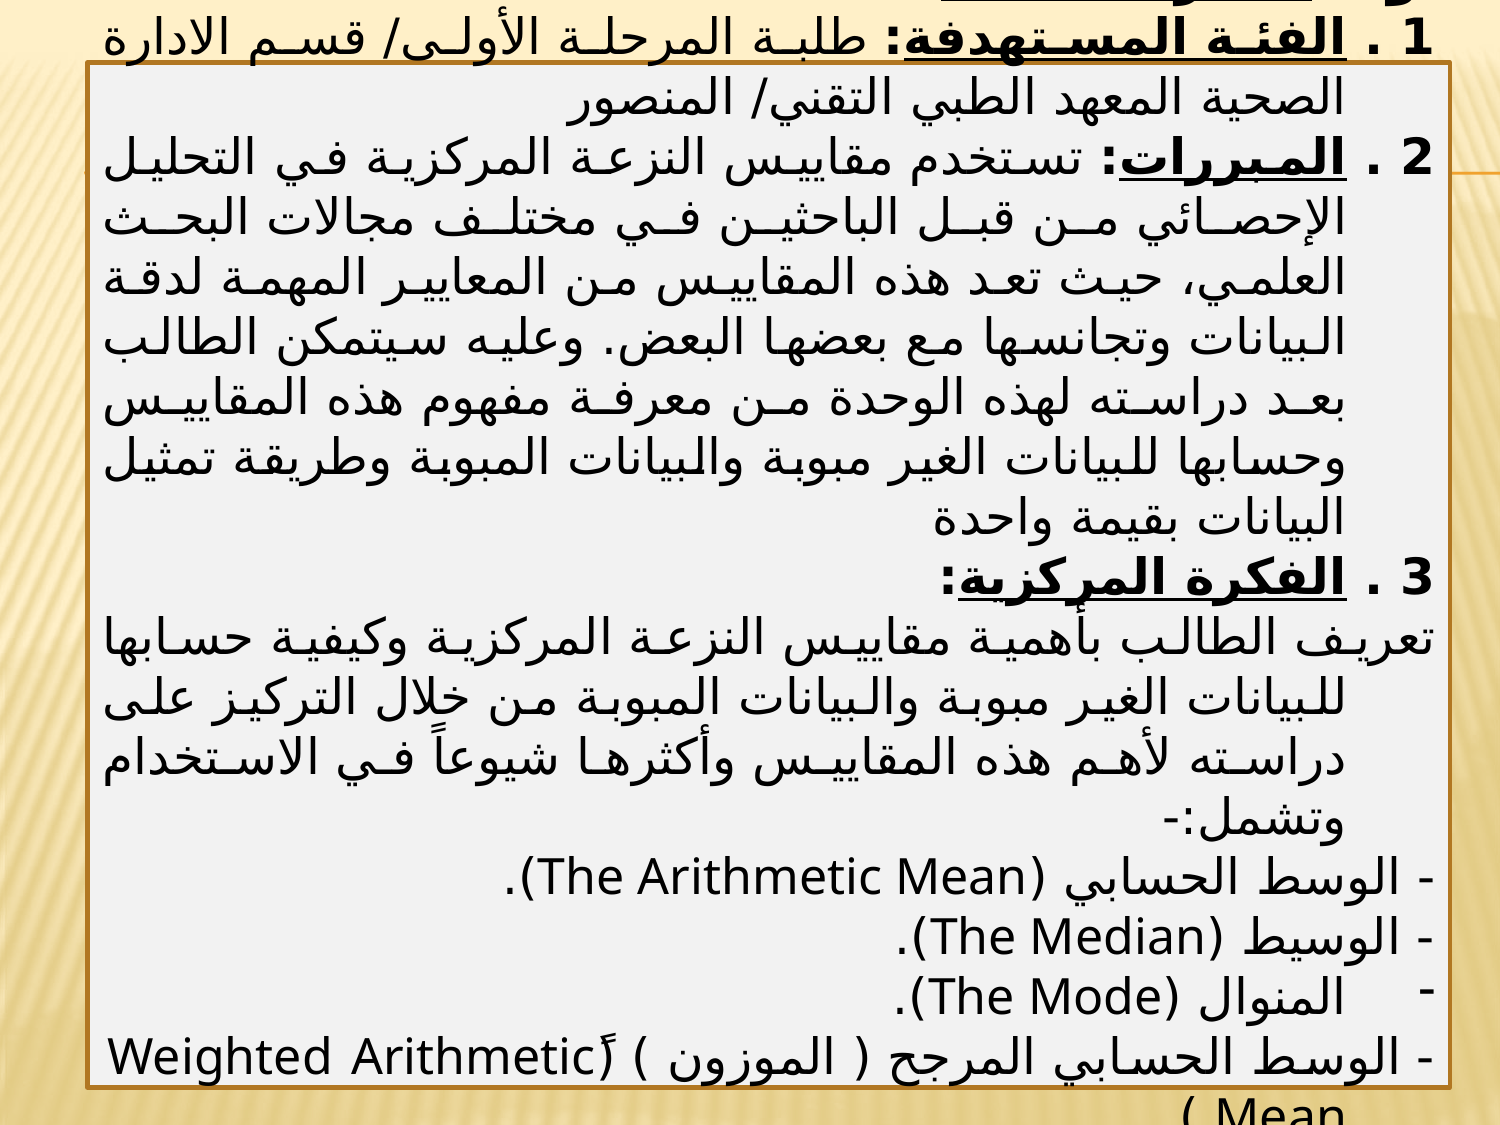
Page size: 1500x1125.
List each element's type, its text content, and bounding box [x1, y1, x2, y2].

text_box أولاً: النظرة الشاملة: 1 . الفئة المستهدفة: طلبة المرحلة الأولى/ قسم الادارة الصحية المعهد الطبي التقني/ المنصور 2 . المبررات: تستخدم مقاييس النزعة المركزية في التحليل الإحصائي من قبل الباحثين في مختلف مجالات البحث العلمي، حيث تعد هذه المقاييس من المعايير المهمة لدقة البيانات وتجانسها مع بعضها البعض. وعليه سيتمكن الطالب بعد دراسته لهذه الوحدة من معرفة مفهوم هذه المقاييس وحسابها للبيانات الغير مبوبة والبيانات المبوبة وطريقة تمثيل البيانات بقيمة واحدة 3 . الفكرة المركزية: تعريف الطالب بأهمية مقاييس النزعة المركزية وكيفية حسابها للبيانات الغير مبوبة والبيانات المبوبة من خلال التركيز على دراسته لأهم هذه المقاييس وأكثرها شيوعاً في الاستخدام وتشمل:- - الوسط الحسابي (The Arithmetic Mean). - الوسيط (The Median). المنوال (The Mode). - الوسط الحسابي المرجح ( الموزون ) (ًWeighted Arithmetic Mean ) - العلاقة بين الوسط الحسابي والوسيط والمنوال. [85, 60, 1452, 1090]
